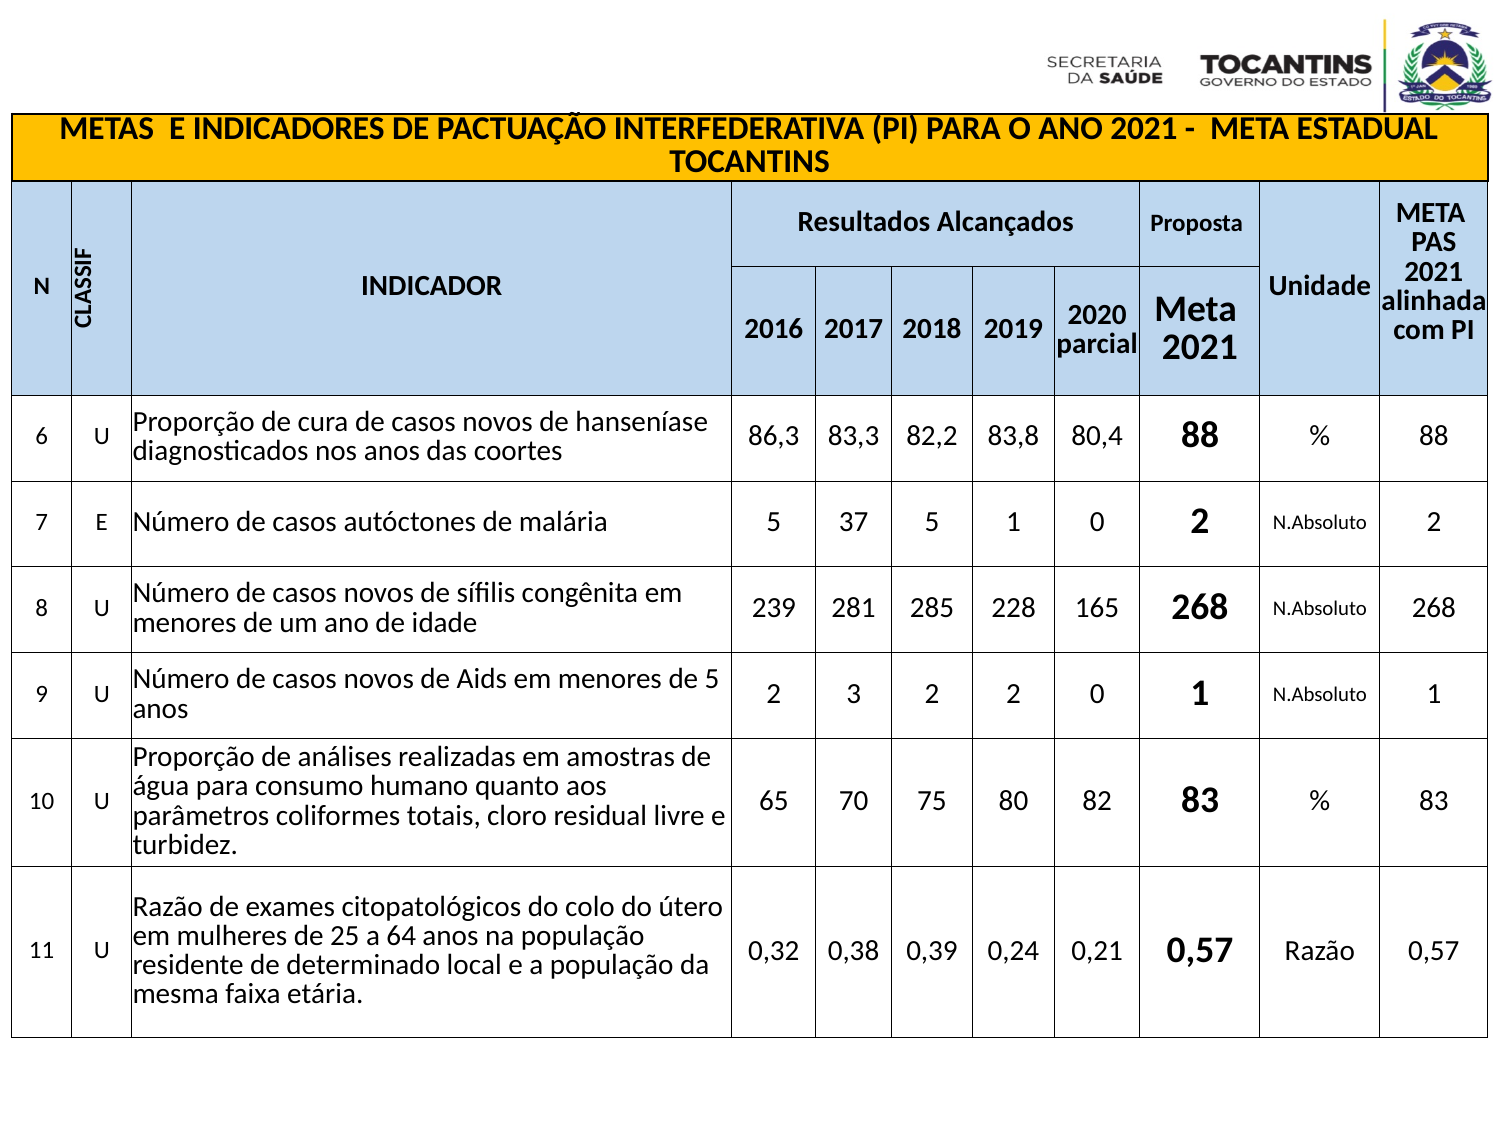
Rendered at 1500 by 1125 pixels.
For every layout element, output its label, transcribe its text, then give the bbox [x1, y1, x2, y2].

table_cell 0,24 [973, 867, 1054, 1037]
table_cell 6 [12, 396, 71, 481]
table_cell Razão [1260, 867, 1379, 1037]
table_cell 82,2 [892, 396, 972, 481]
table_cell Número de casos autóctones de malária [132, 482, 731, 566]
table_cell N.Absoluto [1260, 567, 1379, 652]
table_cell 7 [12, 482, 71, 566]
table_cell 2 [892, 653, 972, 738]
table_cell U [72, 567, 131, 652]
table_cell U [72, 396, 131, 481]
table_cell 88 [1380, 396, 1487, 481]
table_cell E [72, 482, 131, 566]
table_cell Meta 2021 [1140, 267, 1259, 395]
table_cell Proporção de análises realizadas em amostras de água para consumo humano quanto aos parâmetros coliformes totais, cloro residual livre e turbidez. [132, 739, 731, 866]
table_cell U [72, 867, 131, 1037]
table_header METAS E INDICADORES DE PACTUAÇÃO INTERFEDERATIVA (PI) PARA O ANO 2021 - META ESTADUAL TOCANTINS [13, 115, 1487, 180]
table_cell CLASSIF [72, 182, 131, 395]
table_cell 1 [1380, 653, 1487, 738]
table_cell 75 [892, 739, 972, 866]
table_cell Razão de exames citopatológicos do colo do útero em mulheres de 25 a 64 anos na população residente de determinado local e a população da mesma faixa etária. [132, 867, 731, 1037]
table_cell 8 [12, 567, 71, 652]
table_cell 2 [732, 653, 815, 738]
table_cell % [1260, 396, 1379, 481]
table_cell U [72, 653, 131, 738]
table_cell 268 [1380, 567, 1487, 652]
table_cell 80 [973, 739, 1054, 866]
table_cell 11 [12, 867, 71, 1037]
table_cell Proporção de cura de casos novos de hanseníase diagnosticados nos anos das coortes [132, 396, 731, 481]
table_cell 285 [892, 567, 972, 652]
table_cell INDICADOR [132, 182, 731, 395]
table_cell 268 [1140, 567, 1259, 652]
table_cell U [72, 739, 131, 866]
table_cell 281 [816, 567, 891, 652]
table_cell % [1260, 739, 1379, 866]
table_cell 228 [973, 567, 1054, 652]
table_cell 0,39 [892, 867, 972, 1037]
table_cell 1 [1140, 653, 1259, 738]
table_cell 83 [1140, 739, 1259, 866]
table_cell 2016 [732, 267, 815, 395]
table_cell 37 [816, 482, 891, 566]
table_cell 2 [973, 653, 1054, 738]
table_cell 0,32 [732, 867, 815, 1037]
table_cell 80,4 [1055, 396, 1139, 481]
table_cell 5 [892, 482, 972, 566]
table_cell 239 [732, 567, 815, 652]
table_cell N.Absoluto [1260, 653, 1379, 738]
table_cell Unidade [1260, 182, 1379, 395]
table_cell 1 [973, 482, 1054, 566]
table_cell 2019 [973, 267, 1054, 395]
table_cell 2017 [816, 267, 891, 395]
table_cell Proposta [1140, 182, 1259, 266]
table_cell 9 [12, 653, 71, 738]
table_cell Resultados Alcançados [732, 182, 1139, 266]
table_cell 5 [732, 482, 815, 566]
table_cell 83 [1380, 739, 1487, 866]
table_cell 83,8 [973, 396, 1054, 481]
table_cell N [12, 182, 71, 395]
table_cell 0 [1055, 482, 1139, 566]
table_cell 10 [12, 739, 71, 866]
table_cell 3 [816, 653, 891, 738]
table_cell 2 [1380, 482, 1487, 566]
table_cell 0,21 [1055, 867, 1139, 1037]
picture [1044, 2, 1500, 125]
table_cell 165 [1055, 567, 1139, 652]
table_cell 86,3 [732, 396, 815, 481]
table_cell Número de casos novos de Aids em menores de 5 anos [132, 653, 731, 738]
table_cell 82 [1055, 739, 1139, 866]
table_cell 70 [816, 739, 891, 866]
table_cell N.Absoluto [1260, 482, 1379, 566]
table_cell 65 [732, 739, 815, 866]
table_cell META PAS 2021 alinhada com PI [1380, 182, 1487, 395]
table_cell Número de casos novos de sífilis congênita em menores de um ano de idade [132, 567, 731, 652]
table_cell 88 [1140, 396, 1259, 481]
table_cell 83,3 [816, 396, 891, 481]
table_cell 0,57 [1380, 867, 1487, 1037]
table_cell 0,57 [1140, 867, 1259, 1037]
table_cell 2 [1140, 482, 1259, 566]
table_cell 0,38 [816, 867, 891, 1037]
table_cell 2020 parcial [1055, 267, 1139, 395]
table_cell 2018 [892, 267, 972, 395]
table_cell 0 [1055, 653, 1139, 738]
